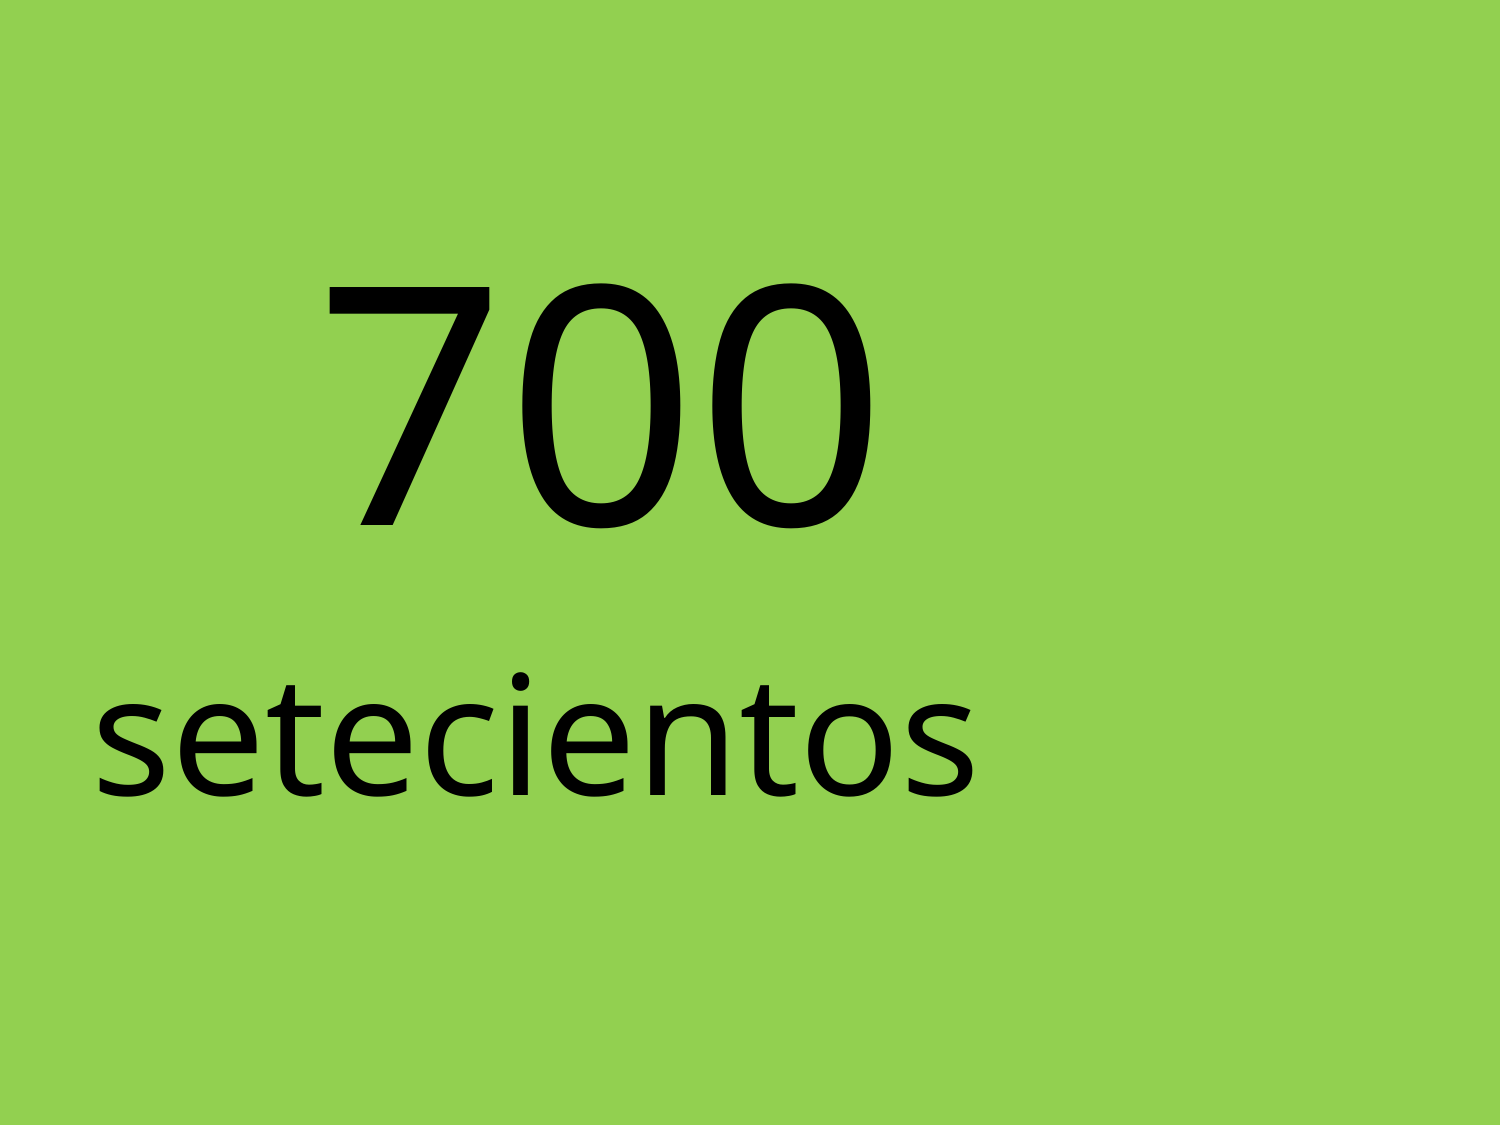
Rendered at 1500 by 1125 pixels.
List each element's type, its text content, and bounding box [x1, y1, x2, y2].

text_box setecientos [76, 621, 1353, 837]
text_box 700 [301, 184, 1140, 600]
